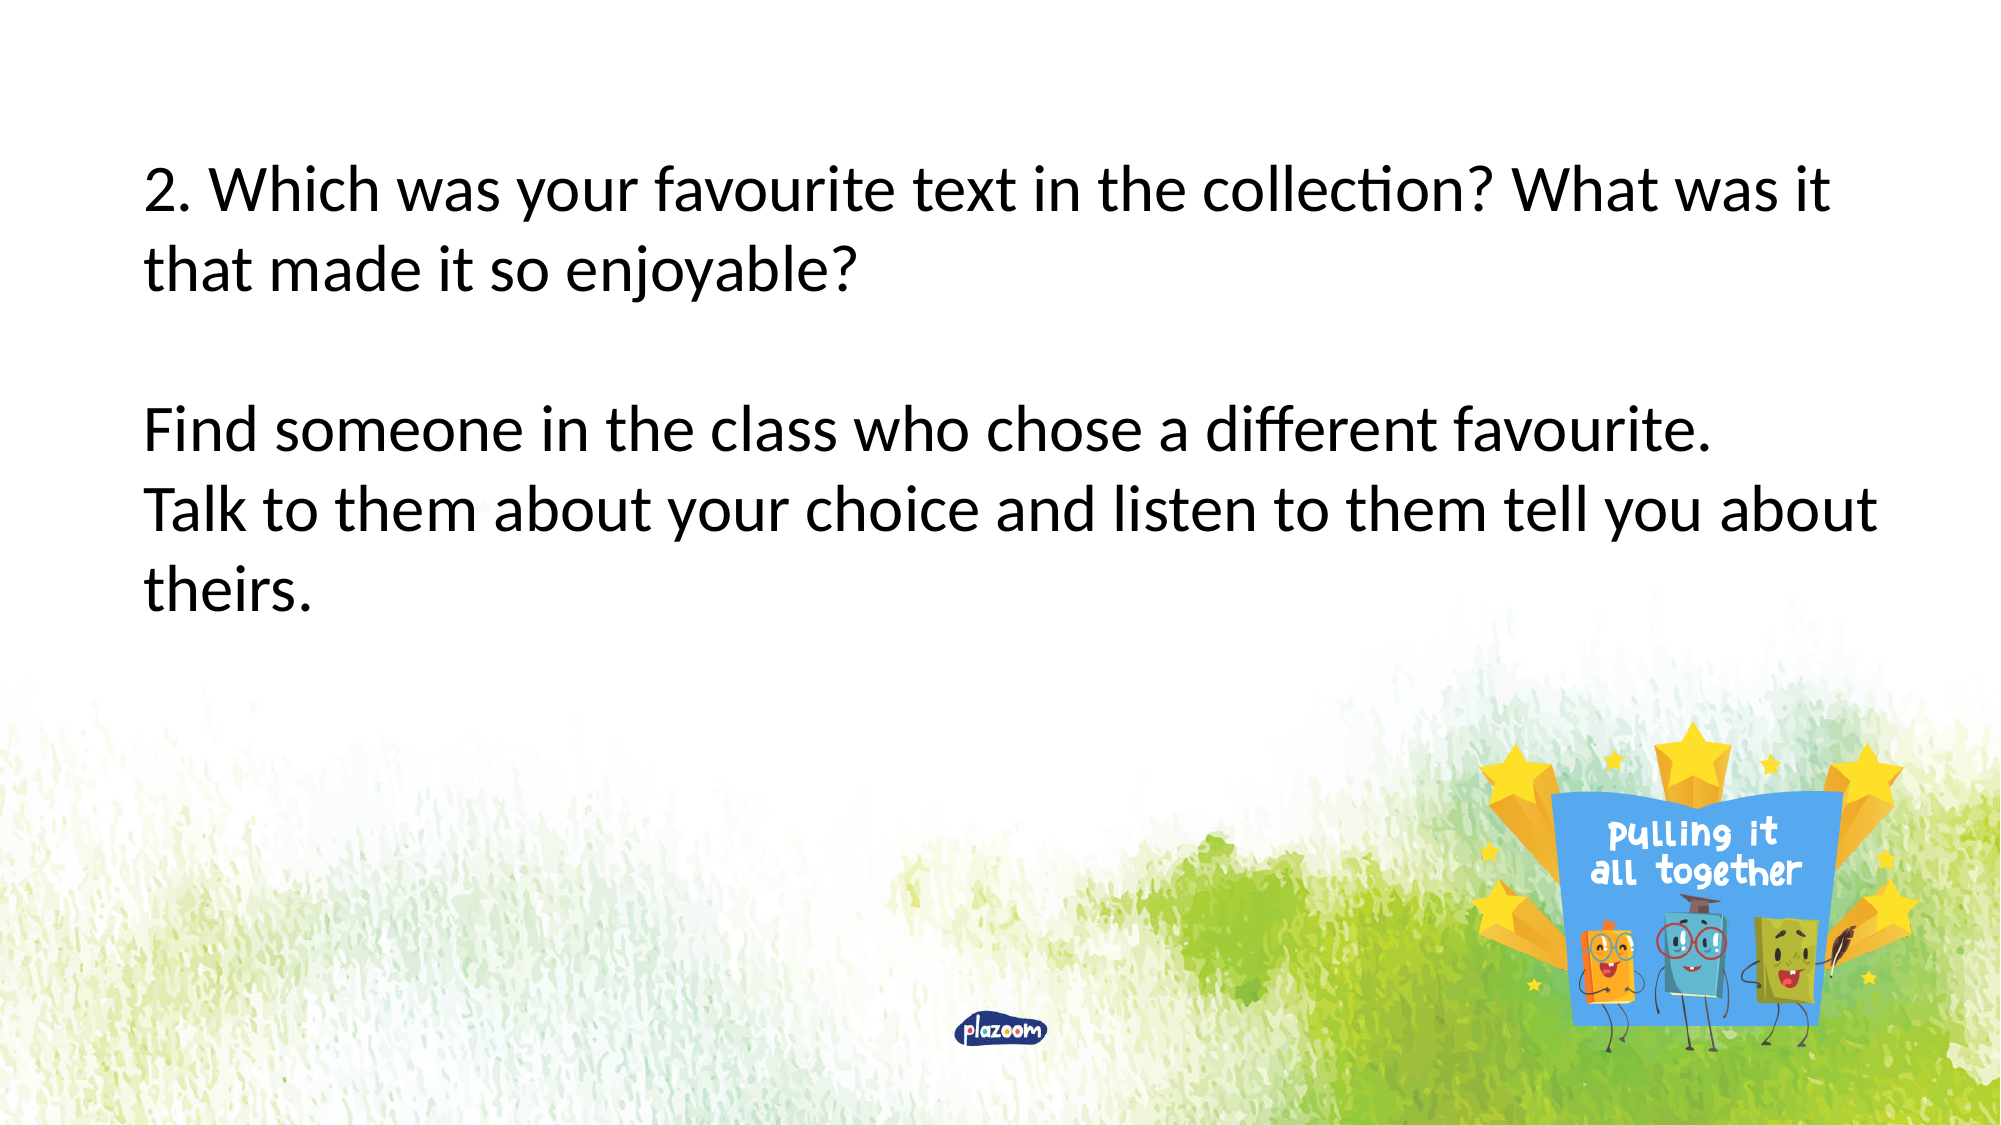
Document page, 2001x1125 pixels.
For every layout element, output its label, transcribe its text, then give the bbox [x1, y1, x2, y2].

picture [0, 0, 2000, 1125]
text_box 2. Which was your favourite text in the collection? What was it that made it so enjoyable? Find someone in the class who chose a different favourite. Talk to them about your choice and listen to them tell you about theirs. [128, 137, 1901, 633]
